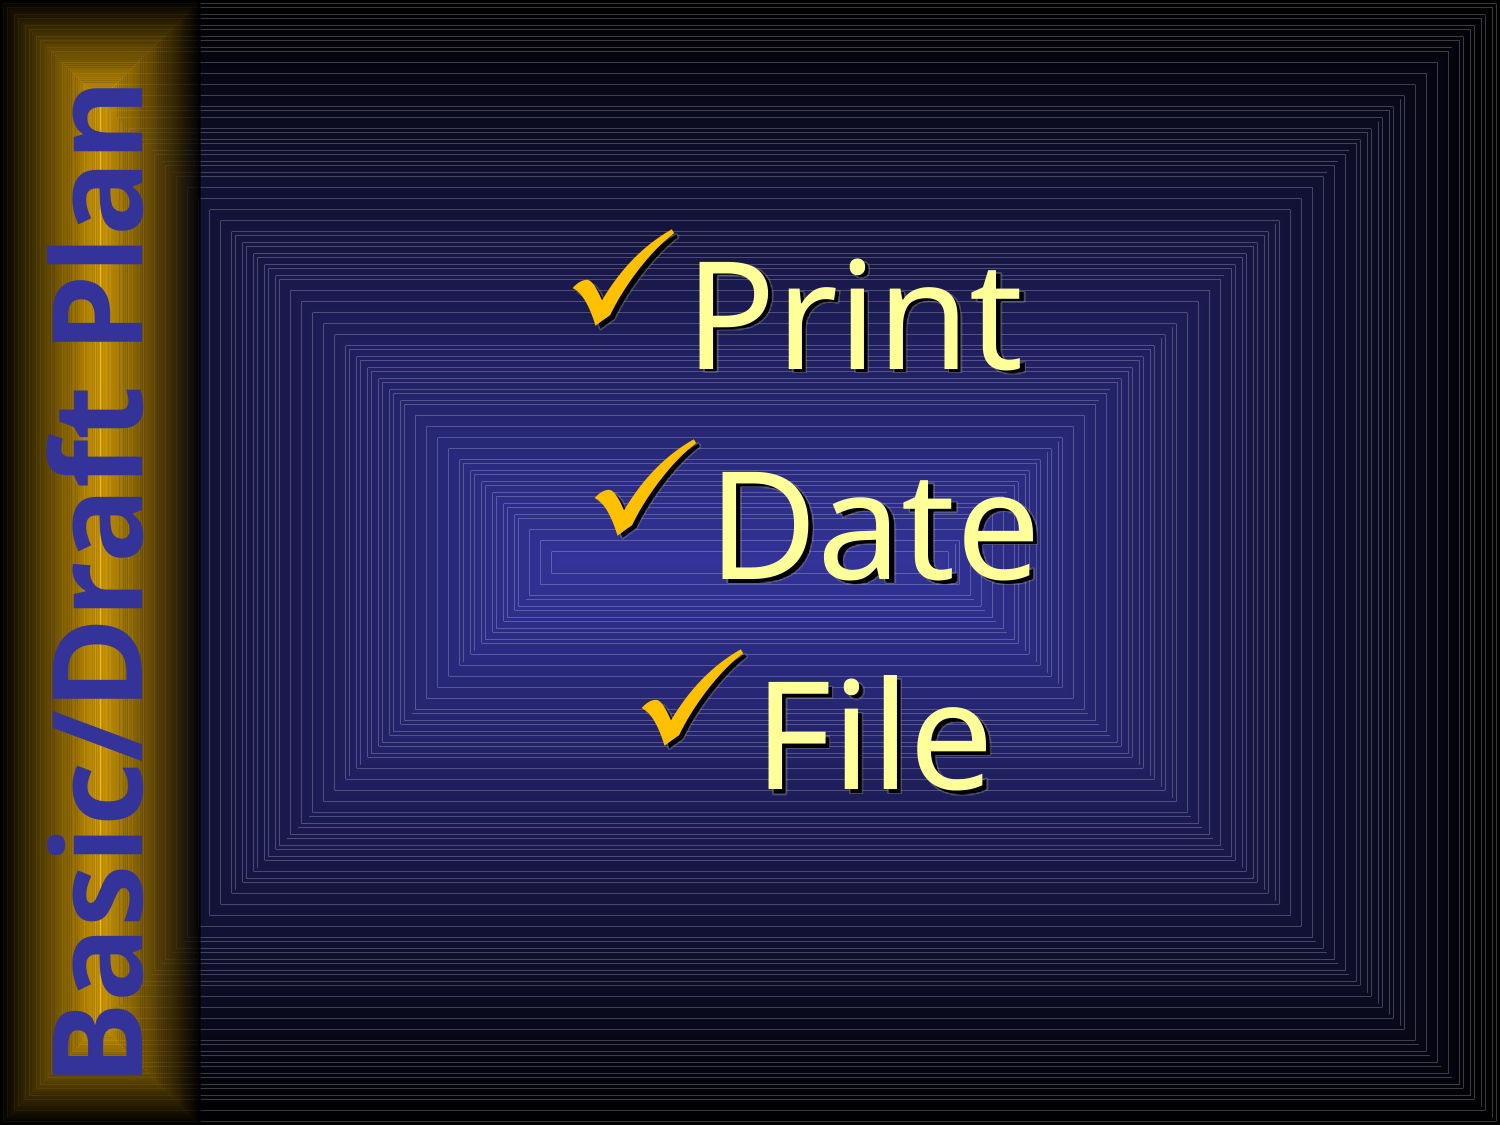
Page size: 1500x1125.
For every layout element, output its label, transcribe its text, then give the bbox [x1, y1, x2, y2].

text_box Basic/Draft Plan [9, 0, 175, 1102]
list Print Date File [175, 212, 1451, 956]
